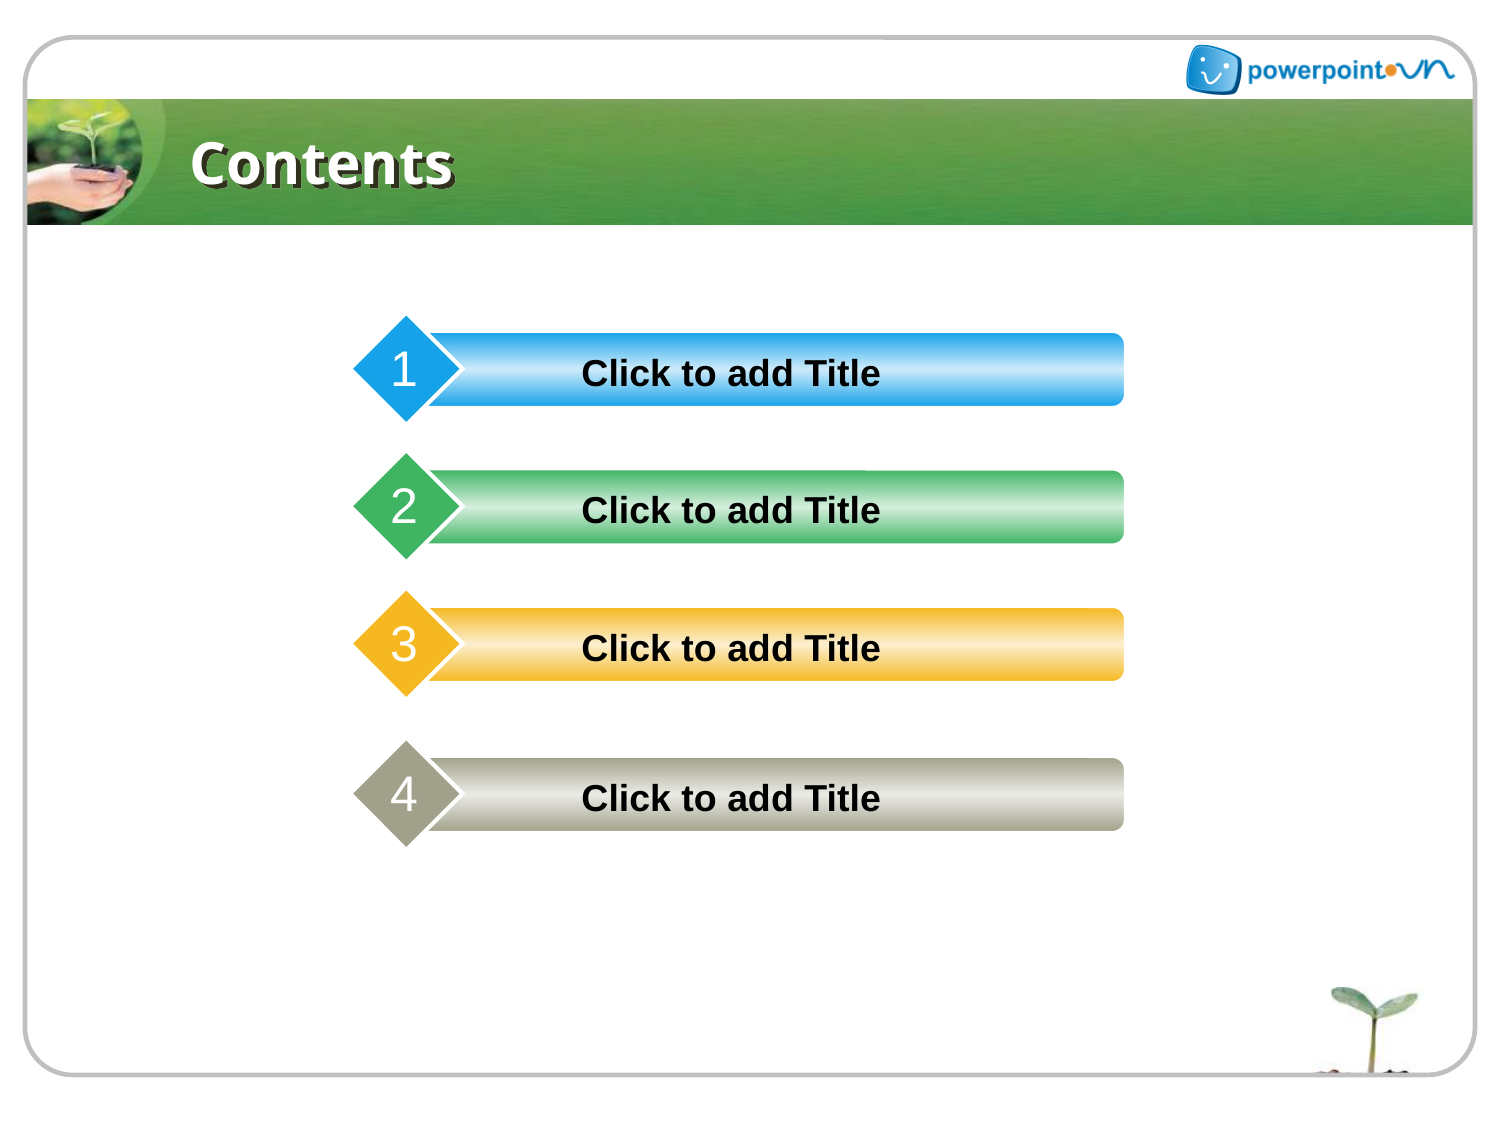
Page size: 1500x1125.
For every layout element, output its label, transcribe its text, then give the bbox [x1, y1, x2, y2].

title Contents [174, 117, 1429, 205]
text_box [349, 312, 1125, 425]
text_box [349, 587, 1125, 700]
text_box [349, 449, 1125, 563]
picture [1183, 43, 1466, 96]
picture [28, 99, 1472, 225]
picture [1312, 987, 1425, 1072]
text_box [349, 737, 1125, 850]
